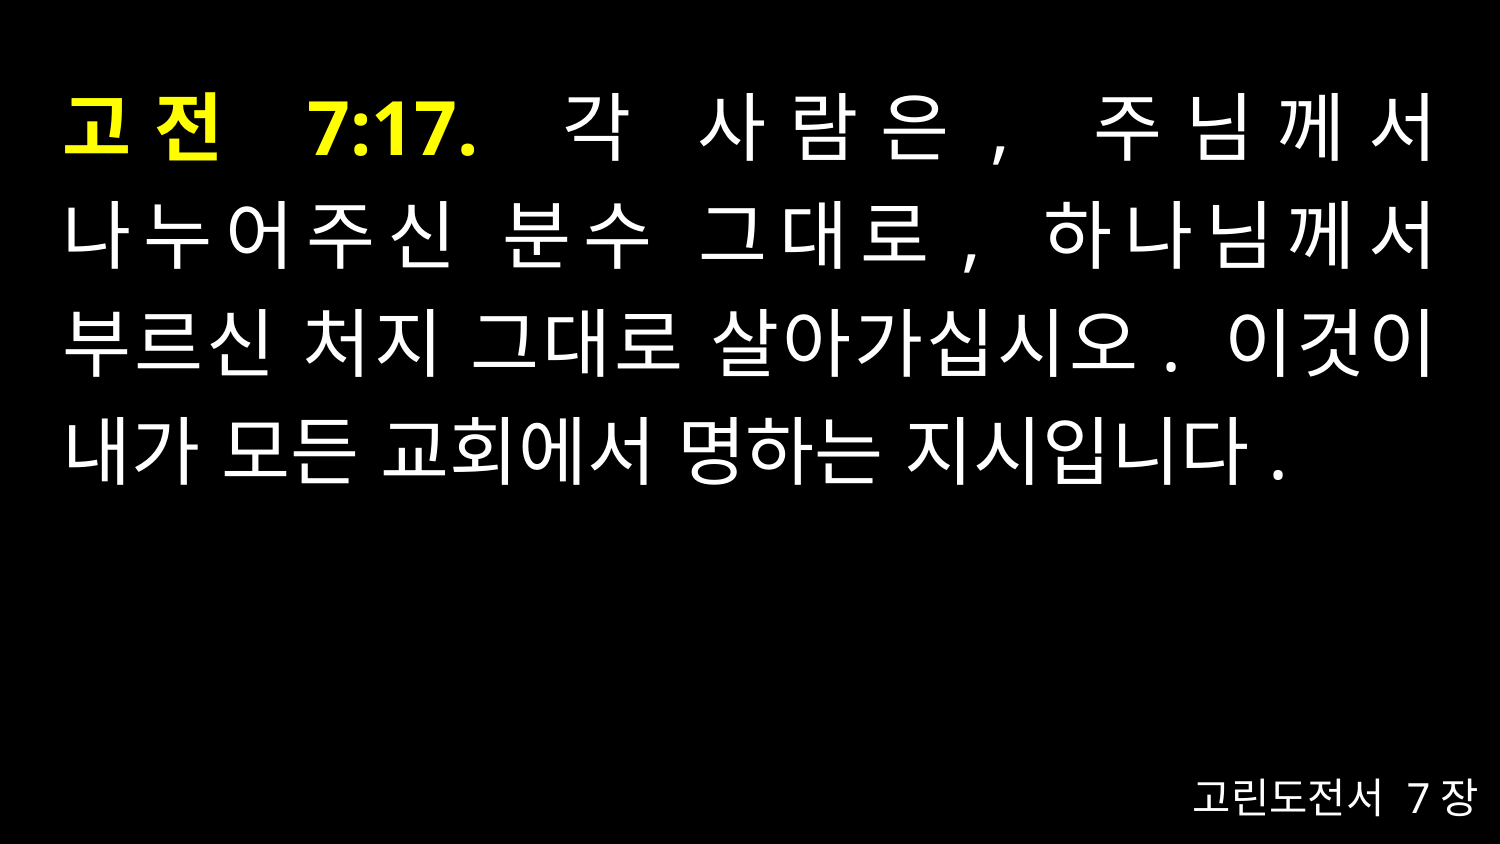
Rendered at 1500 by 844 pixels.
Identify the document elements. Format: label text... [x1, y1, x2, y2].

title 고전 7:17. 각 사람은, 주님께서 나누어주신 분수 그대로, 하나님께서 부르신 처지 그대로 살아가십시오. 이것이 내가 모든 교회에서 명하는 지시입니다. [0, 0, 1500, 844]
subtitle 고린도전서 7장 [916, 770, 1500, 844]
